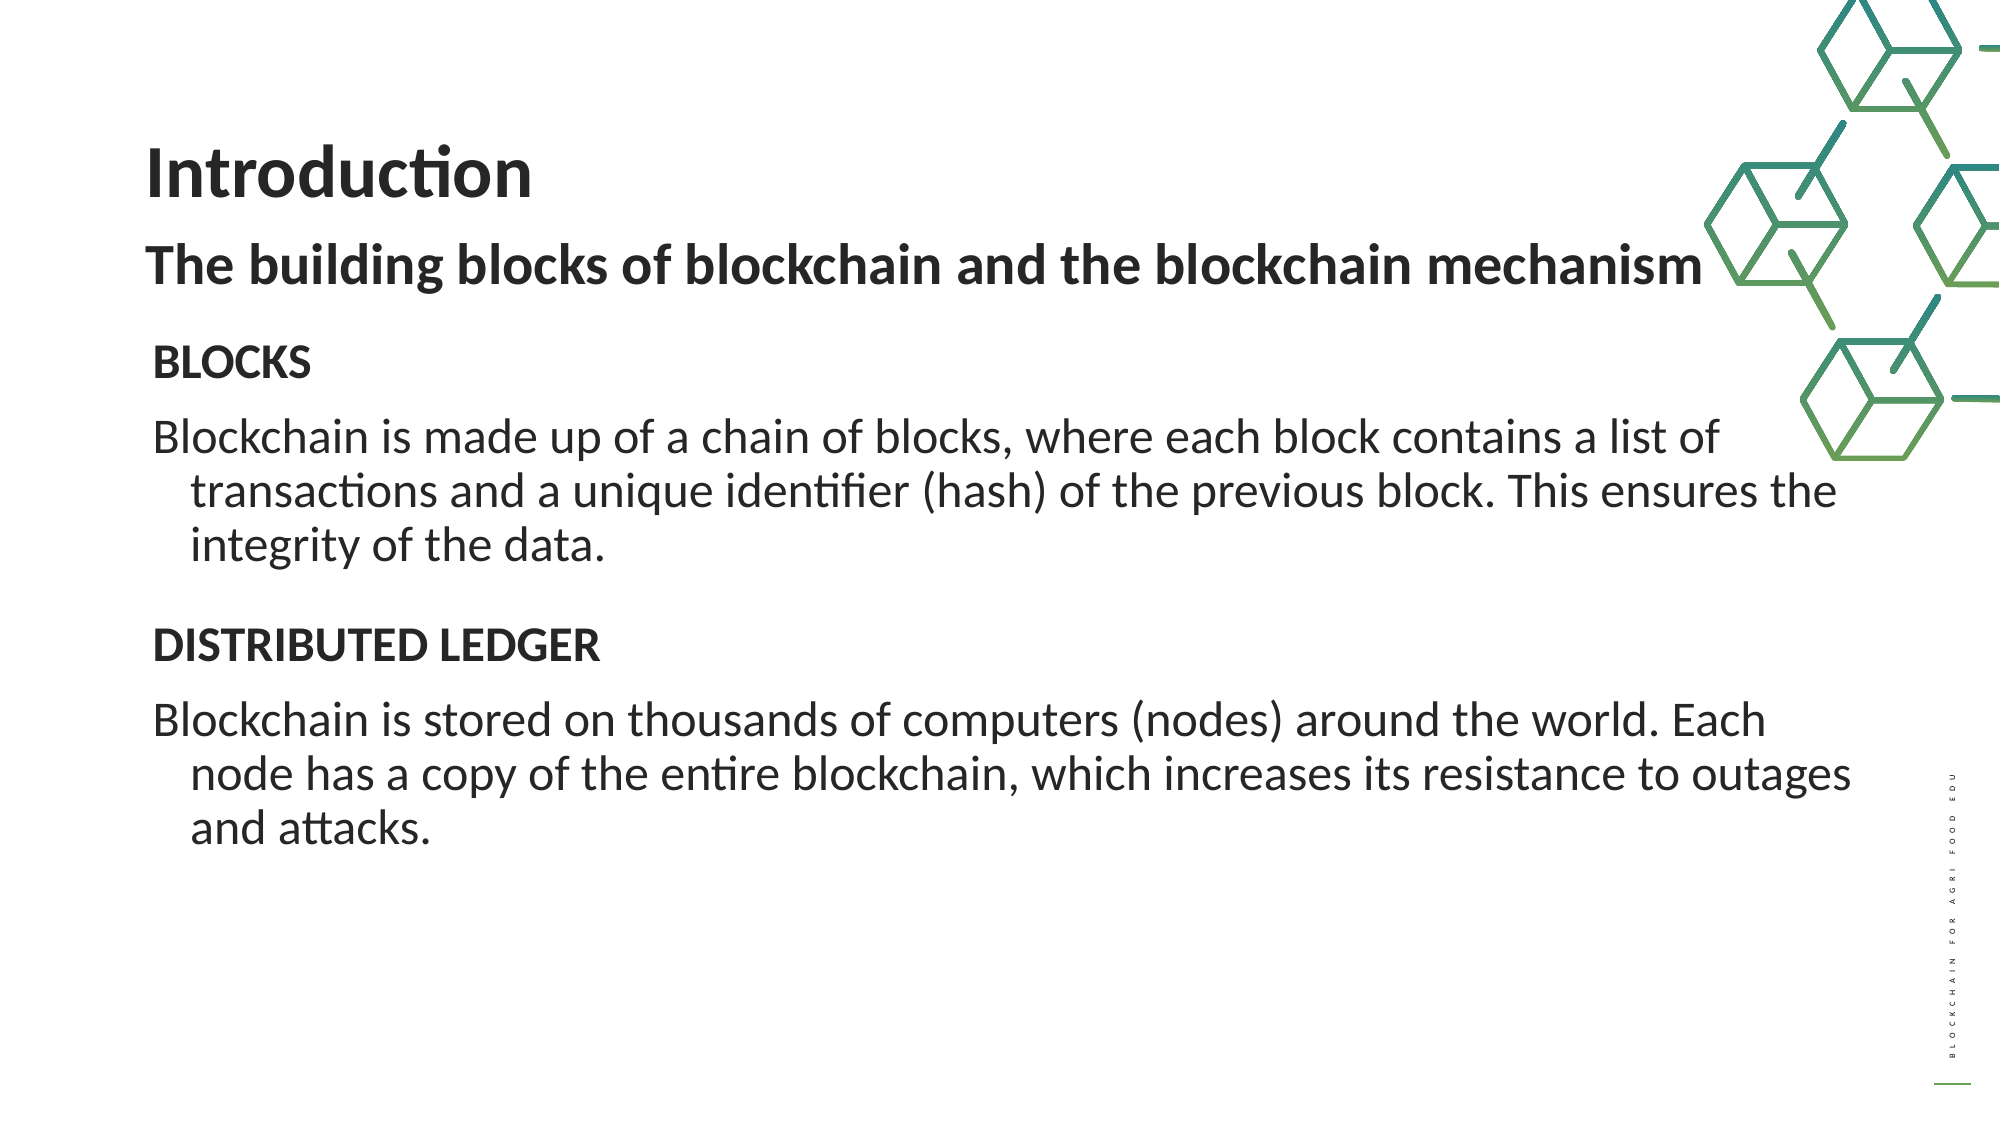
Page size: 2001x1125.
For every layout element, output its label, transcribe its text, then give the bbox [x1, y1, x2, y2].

list Introduction The building blocks of blockchain and the blockchain mechanism [130, 124, 1704, 337]
list BLOCKS Blockchain is made up of a chain of blocks, where each block contains a list of transactions and a unique identifier (hash) of the previous block. This ensures the integrity of the data. DISTRIBUTED LEDGER Blockchain is stored on thousands of computers (nodes) around the world. Each node has a copy of the entire blockchain, which increases its resistance to outages and attacks. [138, 337, 1877, 960]
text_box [1704, 0, 2000, 461]
